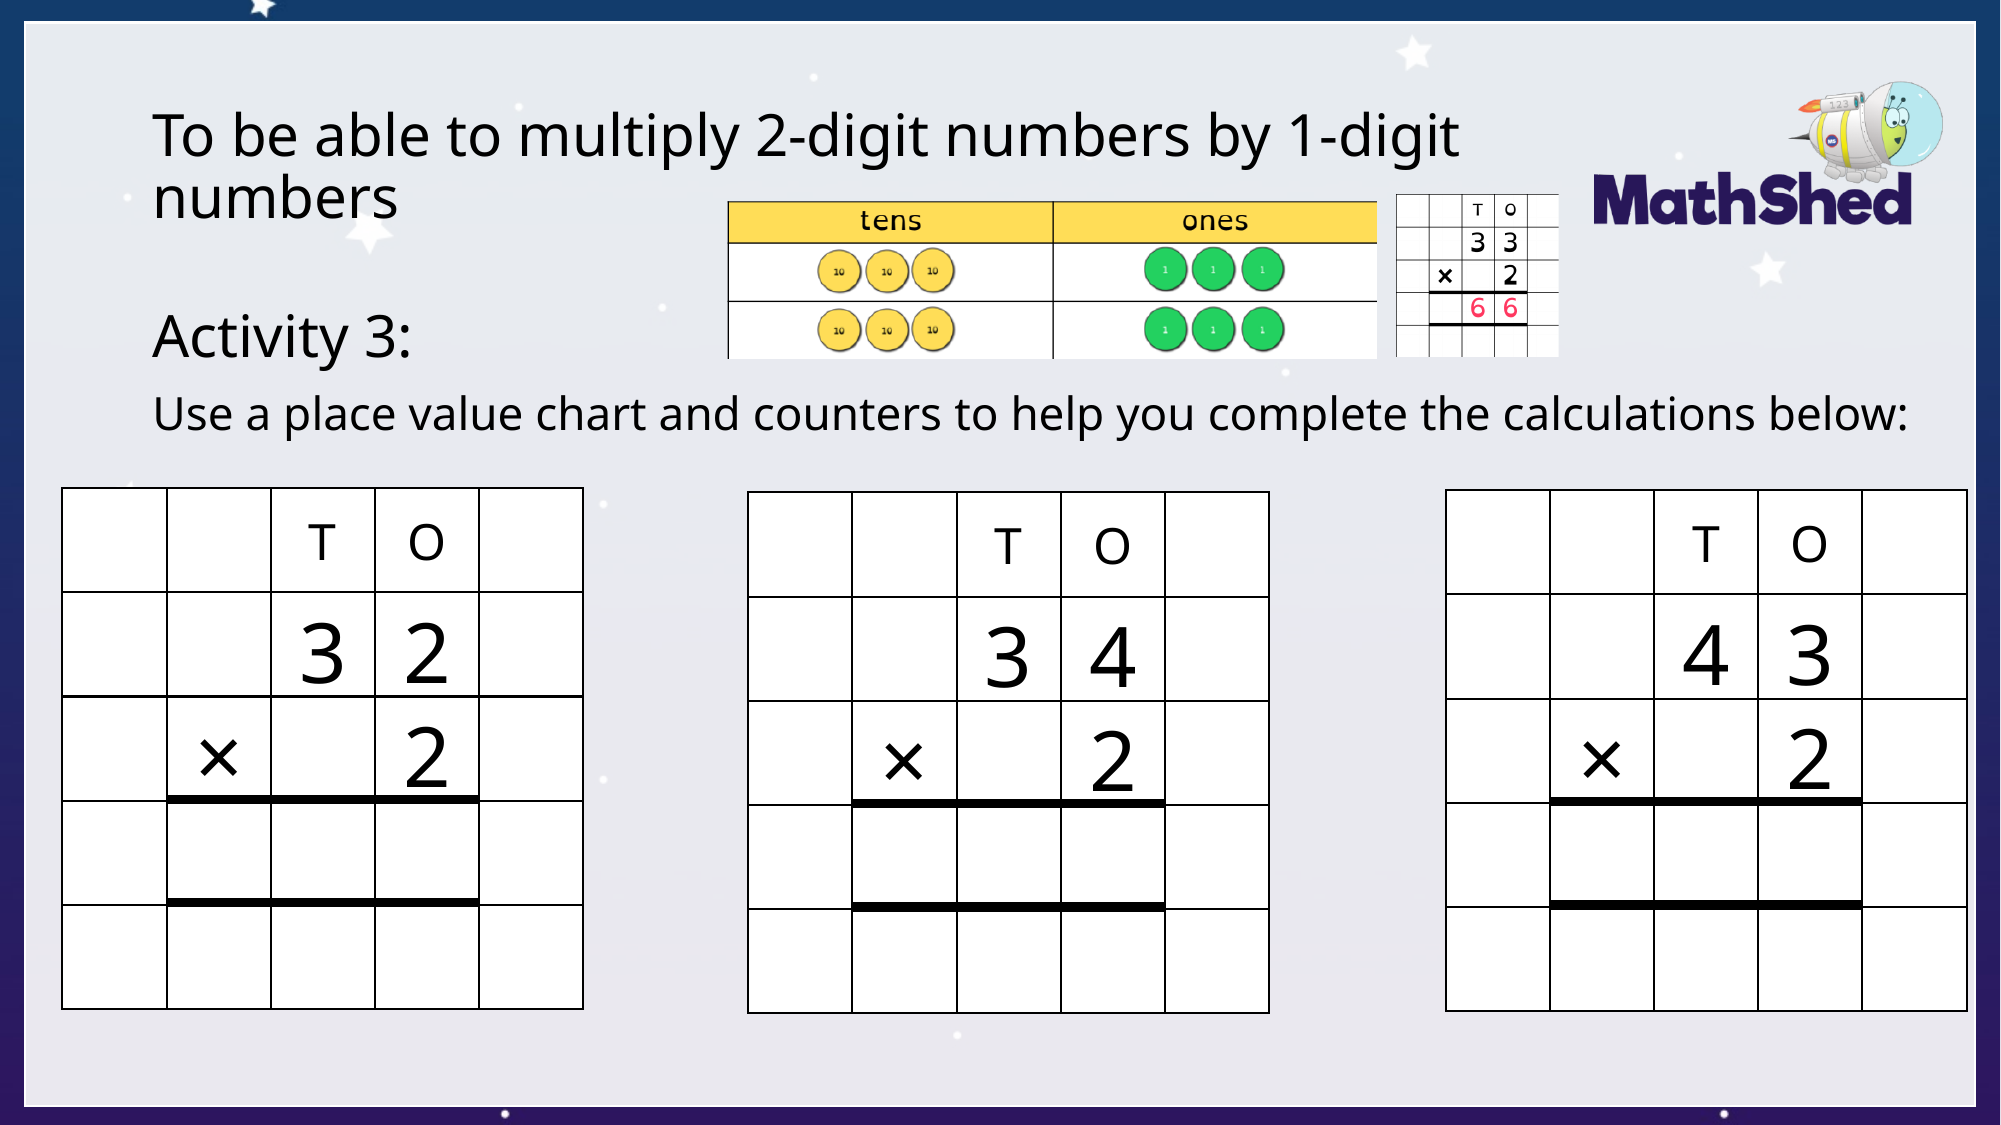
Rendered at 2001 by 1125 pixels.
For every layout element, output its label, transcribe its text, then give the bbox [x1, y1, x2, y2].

text_box [1861, 593, 1968, 698]
text_box [851, 908, 956, 1014]
text_box 2 [1060, 700, 1164, 799]
text_box × [851, 700, 956, 804]
text_box [374, 907, 478, 1010]
text_box 8 [1060, 808, 1164, 902]
text_box 2 [374, 696, 478, 795]
text_box [478, 591, 584, 696]
text_box [61, 904, 166, 1010]
text_box 2 [374, 591, 478, 696]
text_box 6 [270, 804, 374, 898]
text_box [956, 912, 1060, 1014]
text_box [1549, 593, 1653, 698]
text_box [478, 487, 584, 591]
text_box [851, 491, 956, 596]
text_box T [270, 487, 374, 591]
text_box × [166, 696, 270, 795]
text_box [1445, 593, 1549, 698]
text_box [747, 804, 851, 908]
text_box [1549, 802, 1653, 900]
text_box [61, 800, 166, 904]
text_box [166, 800, 270, 898]
text_box [1445, 802, 1549, 906]
text_box [747, 700, 851, 804]
text_box [1861, 906, 1968, 1012]
text_box [478, 904, 584, 1010]
text_box T [956, 491, 1060, 596]
picture [0, 0, 2001, 1125]
text_box [61, 591, 166, 696]
text_box [1549, 906, 1653, 1012]
text_box 6 [956, 808, 1060, 902]
text_box [1653, 698, 1757, 797]
text_box [1757, 910, 1861, 1012]
text_box [1549, 489, 1653, 593]
text_box [851, 596, 956, 700]
title To be able to multiply 2-digit numbers by 1-digit numbers [137, 59, 1578, 278]
text_box [1861, 802, 1968, 906]
text_box 6 [1757, 806, 1861, 900]
text_box [270, 696, 374, 795]
text_box O [1757, 489, 1861, 593]
text_box O [1060, 491, 1164, 596]
text_box [478, 800, 584, 904]
text_box [956, 700, 1060, 799]
text_box [1861, 698, 1968, 802]
text_box [270, 907, 374, 1010]
text_box [1164, 491, 1270, 596]
text_box [1496, 387, 1648, 489]
text_box 2 [1757, 698, 1861, 797]
text_box [747, 908, 851, 1014]
text_box [61, 487, 166, 591]
text_box [1164, 804, 1270, 908]
text_box 3 [956, 596, 1060, 700]
text_box [1653, 910, 1757, 1012]
text_box [1060, 912, 1164, 1014]
text_box [1445, 906, 1549, 1012]
text_box [851, 804, 956, 908]
text_box × [1549, 698, 1653, 797]
text_box [747, 596, 851, 700]
text_box [1164, 596, 1270, 700]
text_box [166, 904, 270, 1010]
text_box [747, 491, 851, 596]
text_box [166, 591, 270, 696]
text_box [1861, 489, 1968, 593]
list Activity 3: Use a place value chart and counters to help you complete the calculations below: [137, 299, 1967, 1014]
text_box T [1653, 489, 1757, 593]
text_box [166, 487, 270, 591]
text_box O [374, 487, 478, 591]
text_box [61, 696, 166, 800]
text_box [478, 696, 584, 800]
text_box [1164, 908, 1270, 1014]
text_box 4 [374, 804, 478, 898]
text_box [1164, 700, 1270, 804]
text_box [1445, 489, 1549, 593]
text_box 4 [1653, 593, 1757, 698]
text_box [1445, 698, 1549, 802]
text_box 4 [1060, 596, 1164, 700]
text_box 3 [270, 591, 374, 696]
text_box 8 [1653, 806, 1757, 900]
text_box 3 [1757, 593, 1861, 698]
